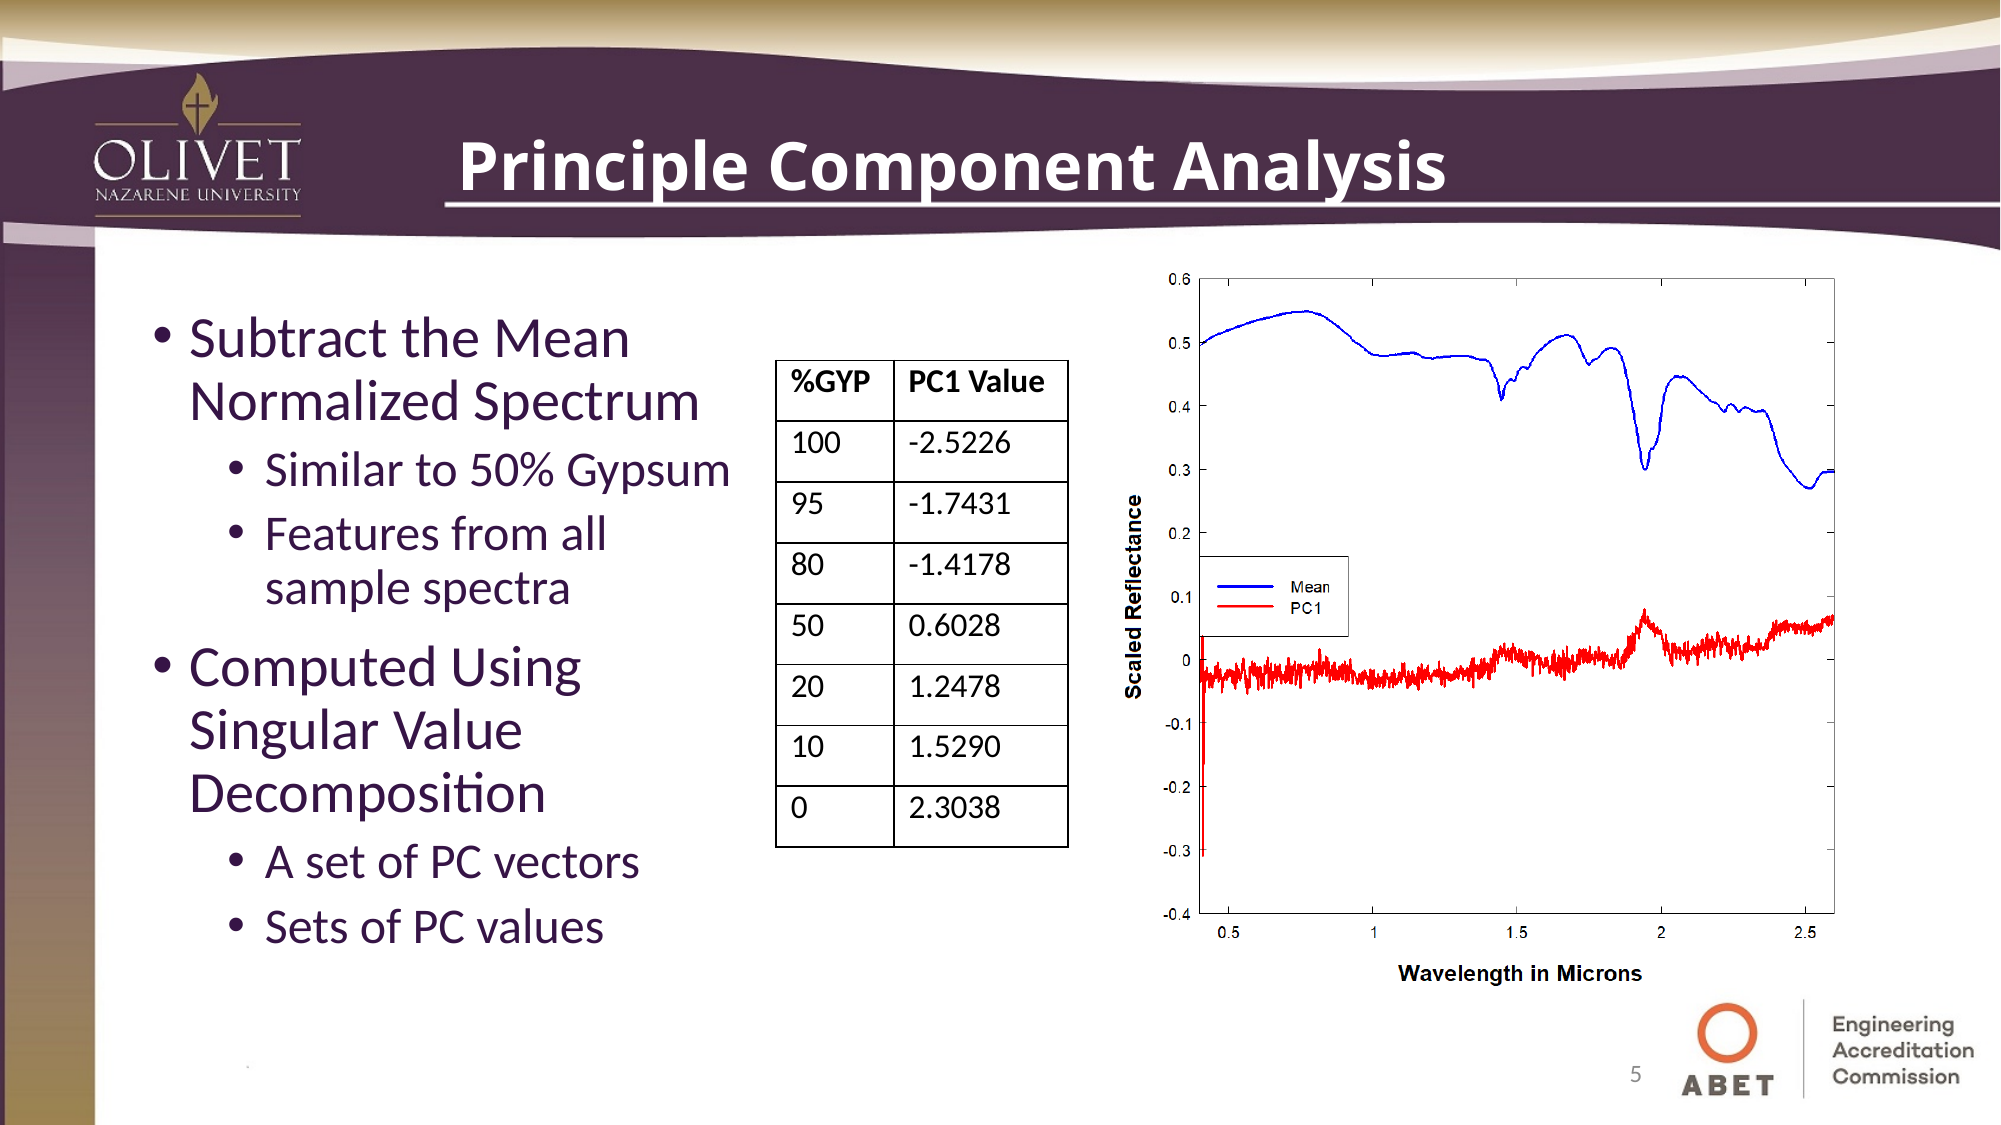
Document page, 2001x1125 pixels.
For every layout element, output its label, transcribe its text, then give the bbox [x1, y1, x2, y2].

table_cell 95 [777, 483, 893, 542]
table_cell 0.6028 [895, 605, 1067, 664]
table_cell 80 [777, 544, 893, 603]
table_cell 10 [777, 726, 893, 785]
table_cell 50 [777, 605, 893, 664]
title Principle Component Analysis [442, 59, 1863, 278]
table_cell 100 [777, 422, 893, 481]
table_header %GYP [777, 361, 893, 420]
table_cell -2.5226 [895, 422, 1067, 481]
table_cell -1.7431 [895, 483, 1067, 542]
table_cell 1.5290 [895, 726, 1067, 785]
slide_number 5 [1412, 1042, 1658, 1103]
table_cell -1.4178 [895, 544, 1067, 603]
table_cell 0 [777, 787, 893, 846]
table_cell 20 [777, 665, 893, 725]
table_header PC1 Value [895, 361, 1067, 420]
table_cell 2.3038 [895, 787, 1067, 846]
table_cell 1.2478 [895, 665, 1067, 725]
picture [0, 0, 2001, 1125]
list Subtract the Mean Normalized Spectrum Similar to 50% Gypsum Features from all sample spectra Computed Using Singular Value Decomposition A set of PC vectors Sets of PC values [137, 299, 772, 1014]
